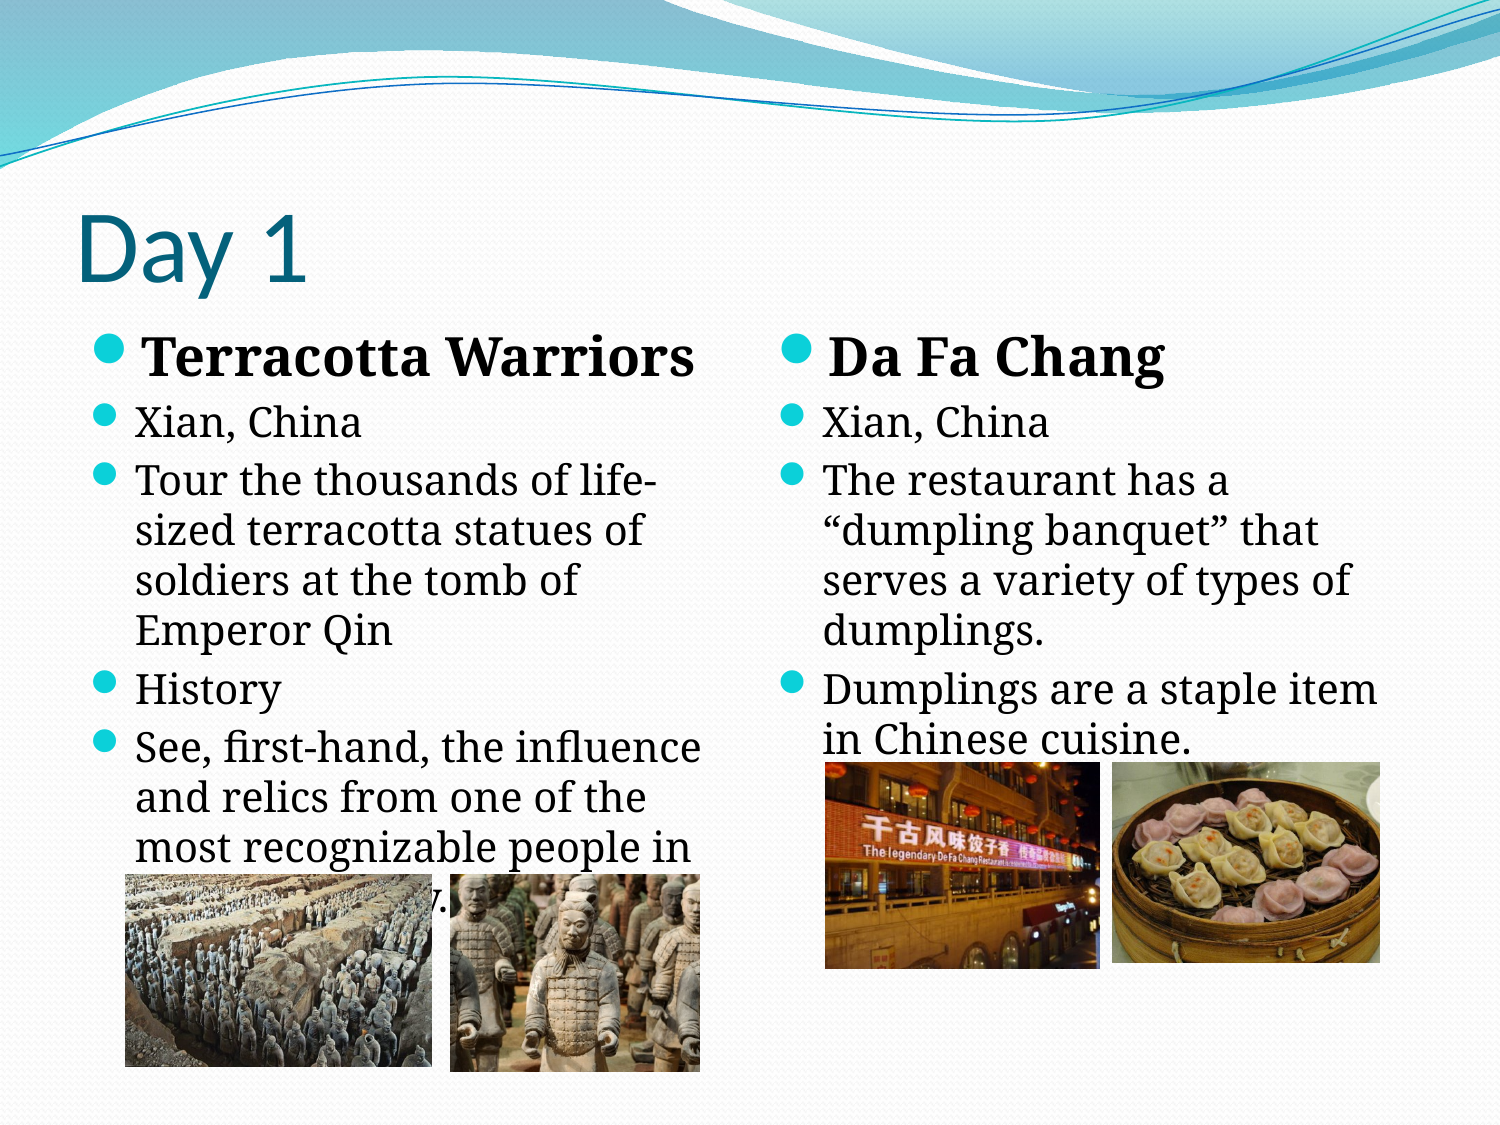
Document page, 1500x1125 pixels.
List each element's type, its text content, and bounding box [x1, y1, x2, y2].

list Terracotta Warriors Xian, China Tour the thousands of life-sized terracotta statues of soldiers at the tomb of Emperor Qin History See, first-hand, the influence and relics from one of the most recognizable people in Chinese history. [75, 314, 738, 1043]
picture [449, 874, 701, 1072]
picture [124, 874, 433, 1067]
picture [1112, 762, 1380, 963]
list Da Fa Chang Xian, China The restaurant has a “dumpling banquet” that serves a variety of types of dumplings. Dumplings are a staple item in Chinese cuisine. [762, 314, 1425, 1043]
picture [824, 762, 1101, 970]
title Day 1 [75, 115, 1425, 303]
